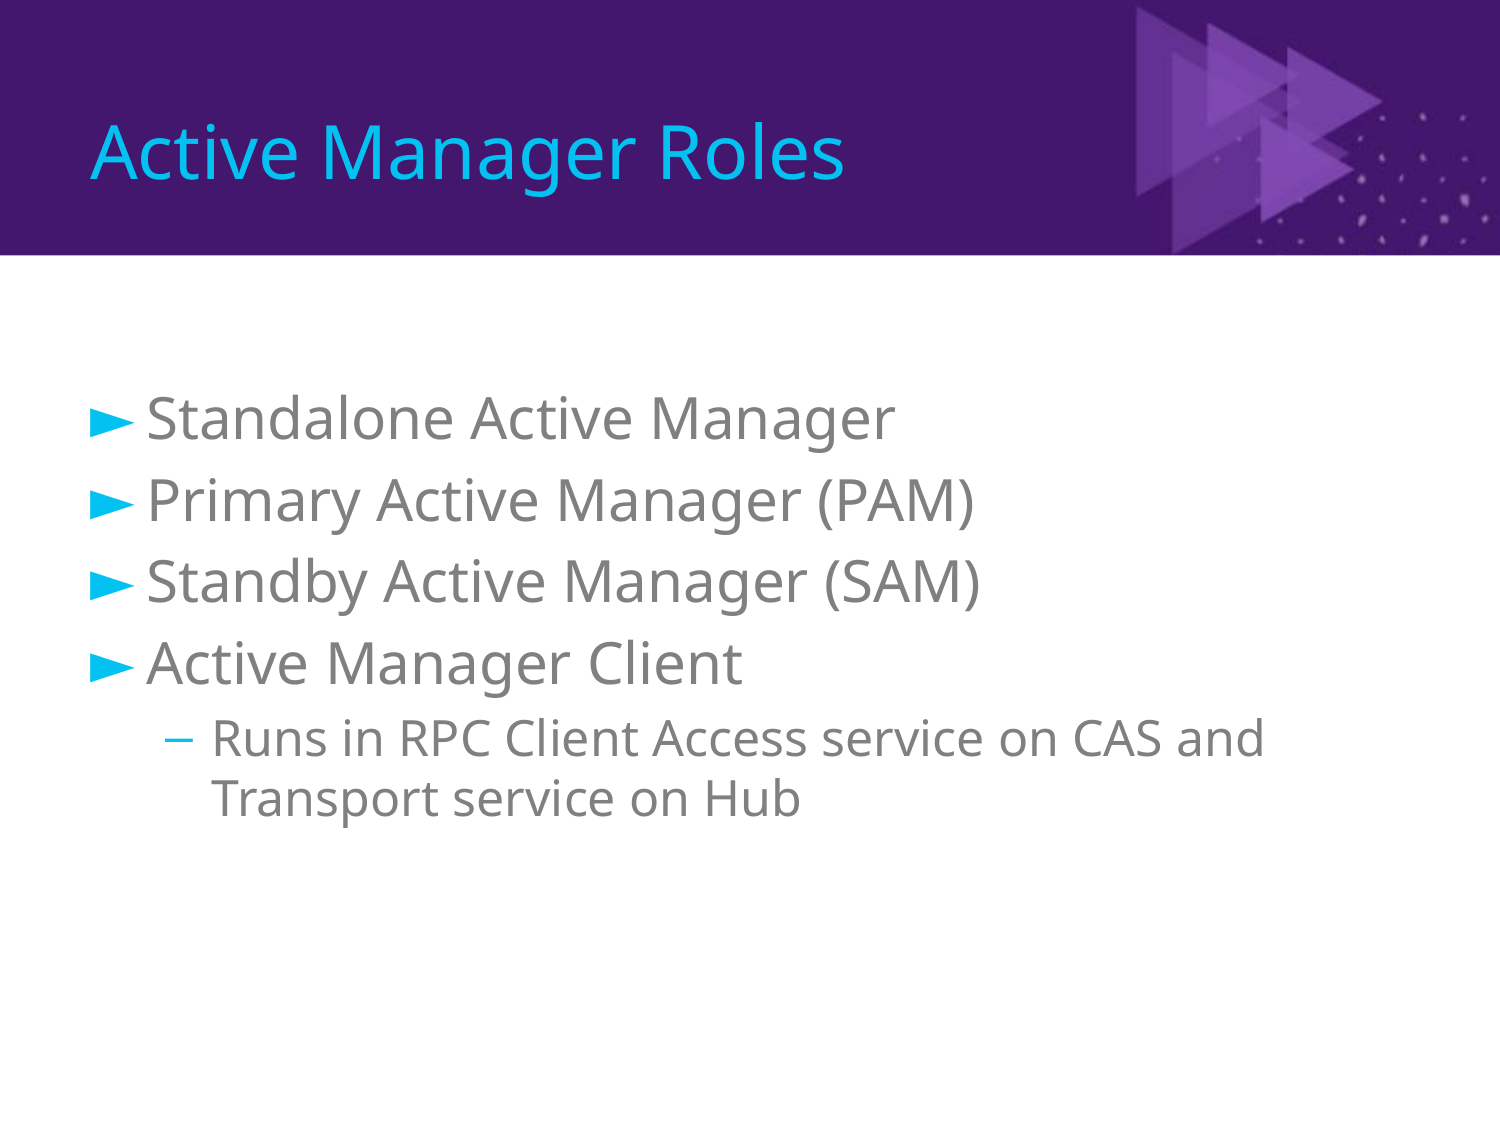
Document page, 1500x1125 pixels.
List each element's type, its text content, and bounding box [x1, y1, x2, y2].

list Standalone Active Manager Primary Active Manager (PAM) Standby Active Manager (SAM) Active Manager Client Runs in RPC Client Access service on CAS and Transport service on Hub [75, 373, 1425, 1005]
title Active Manager Roles [75, 56, 1425, 244]
picture [0, 0, 1500, 255]
